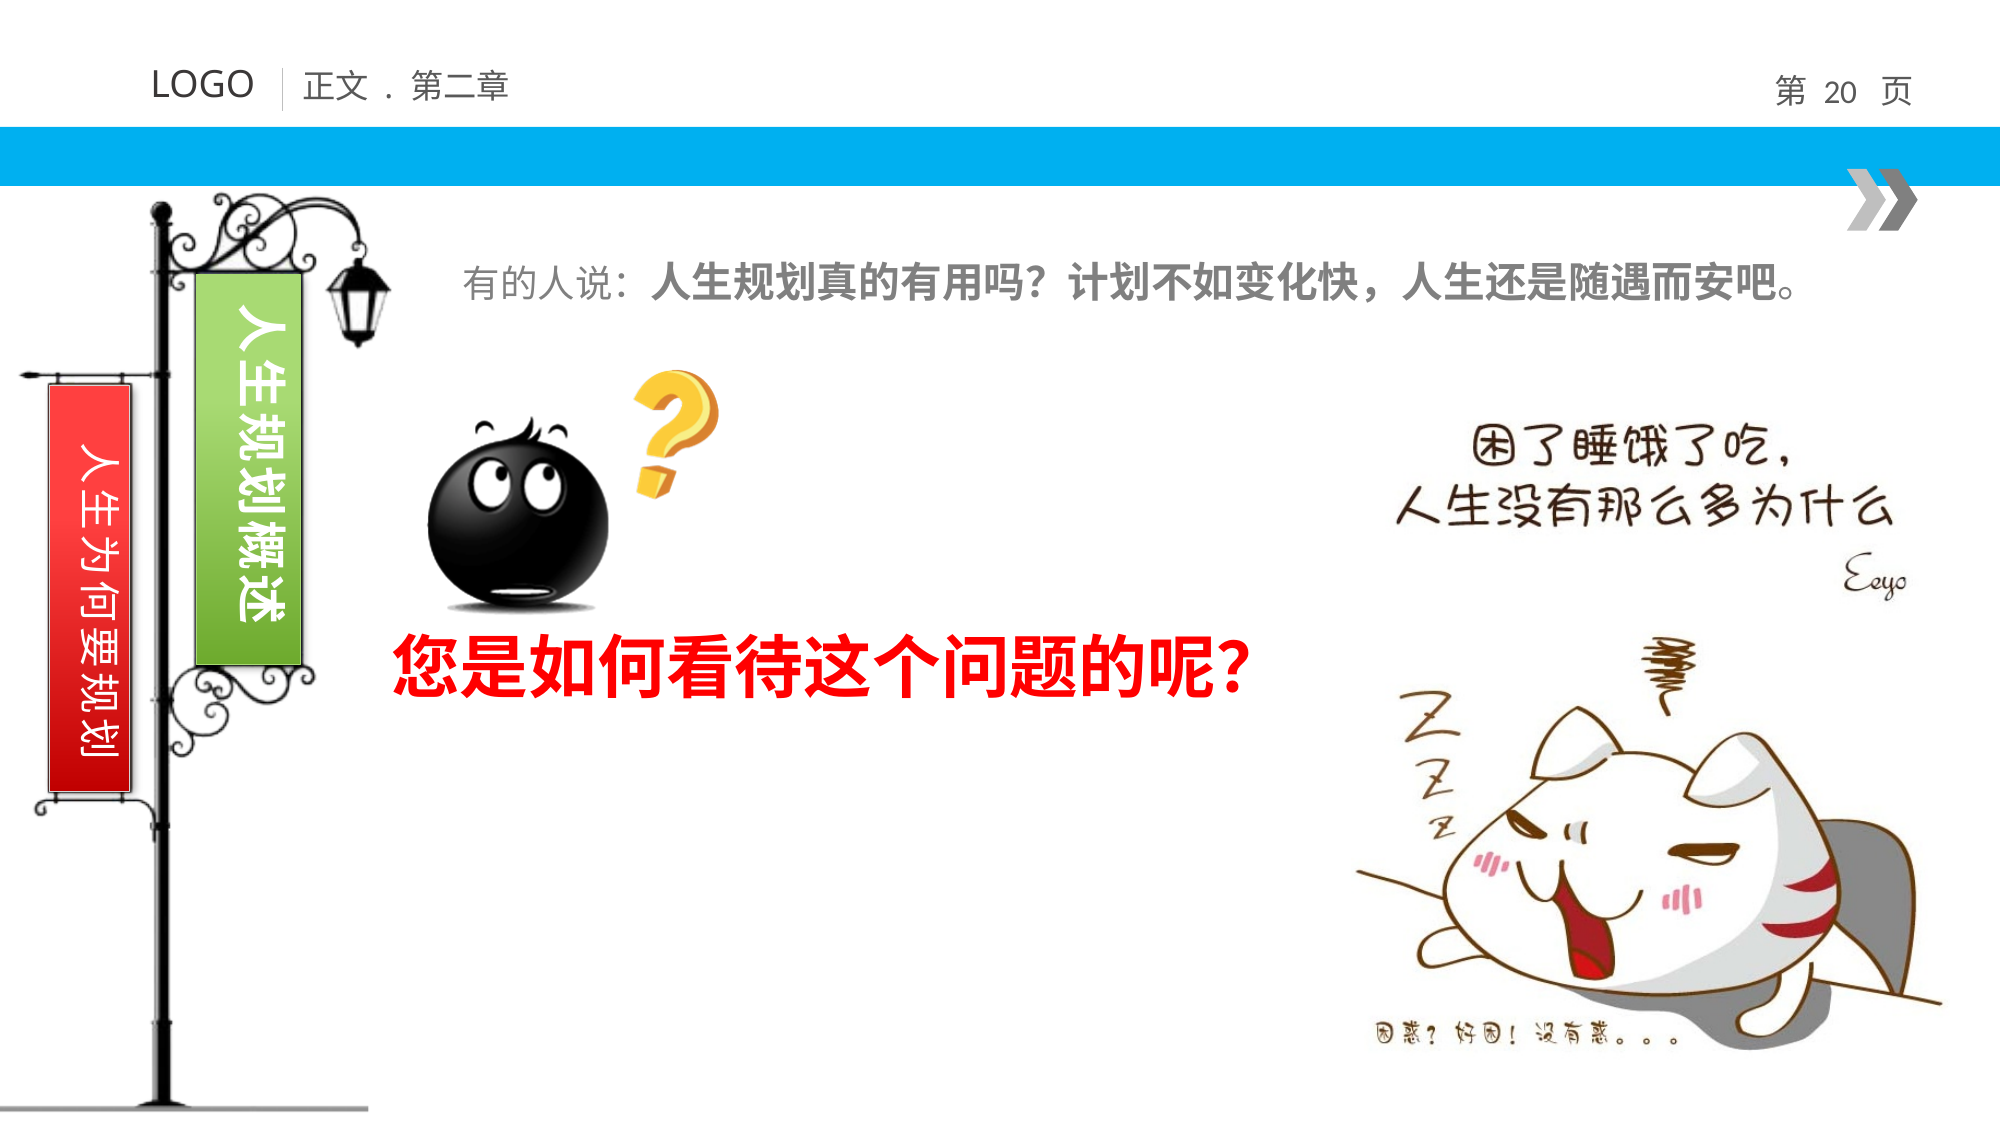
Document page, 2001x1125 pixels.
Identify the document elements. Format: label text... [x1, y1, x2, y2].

picture [0, 187, 413, 1125]
text_box 人生为何要规划 [52, 404, 134, 799]
text_box 您是如何看待这个问题的呢？ [376, 616, 1351, 714]
picture [419, 369, 739, 618]
text_box 有的人说：人生规划真的有用吗？计划不如变化快，人生还是随遇而安吧。 [447, 233, 1859, 314]
picture [1351, 403, 1950, 1063]
